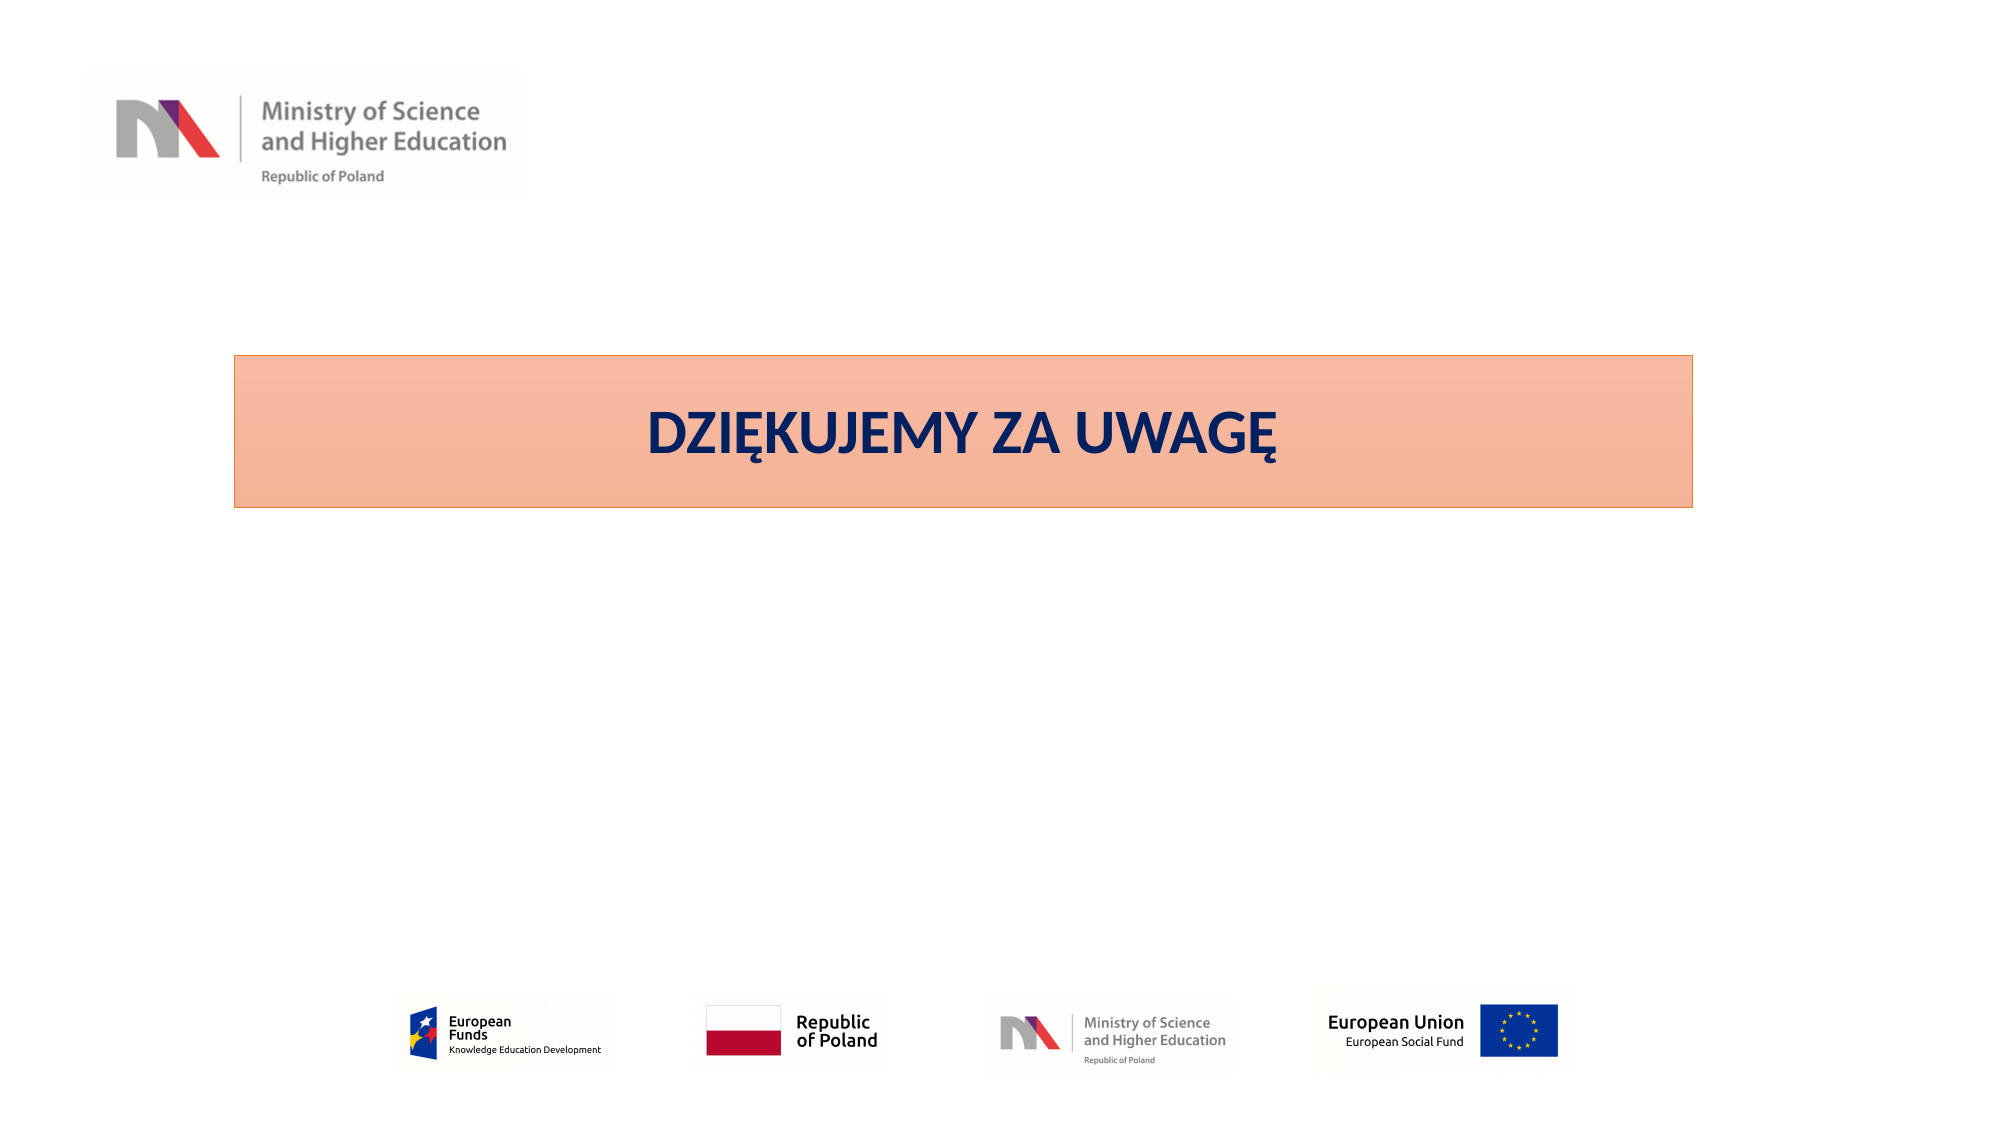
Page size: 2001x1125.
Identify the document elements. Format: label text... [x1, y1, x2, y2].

subtitle DZIĘKUJEMY ZA UWAGĘ [234, 355, 1693, 508]
picture [85, 67, 525, 201]
picture [334, 987, 1605, 1074]
